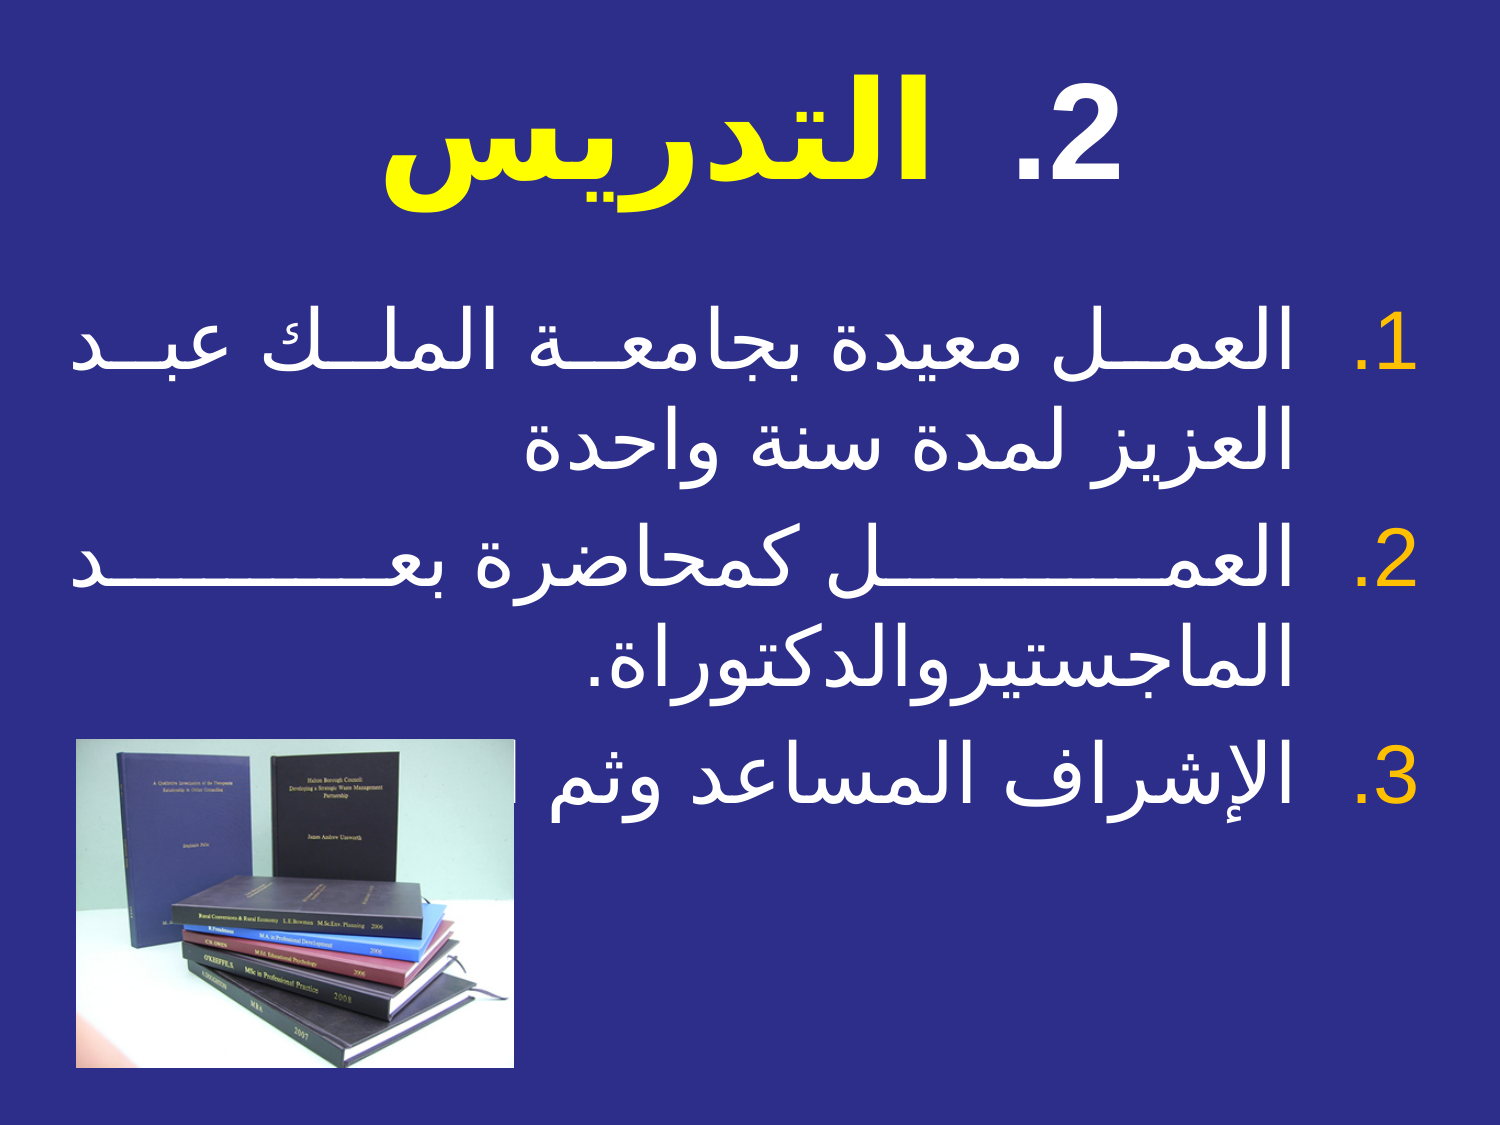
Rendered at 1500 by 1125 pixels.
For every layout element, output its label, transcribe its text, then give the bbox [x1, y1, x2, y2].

title التدريس [76, 30, 1427, 219]
list العمل معيدة بجامعة الملك عبد العزيز لمدة سنة واحدة العمل كمحاضرة بعد الماجستيروالدكتوراة. الإشراف المساعد وثم المباشر. [52, 278, 1436, 740]
picture [76, 739, 514, 1068]
